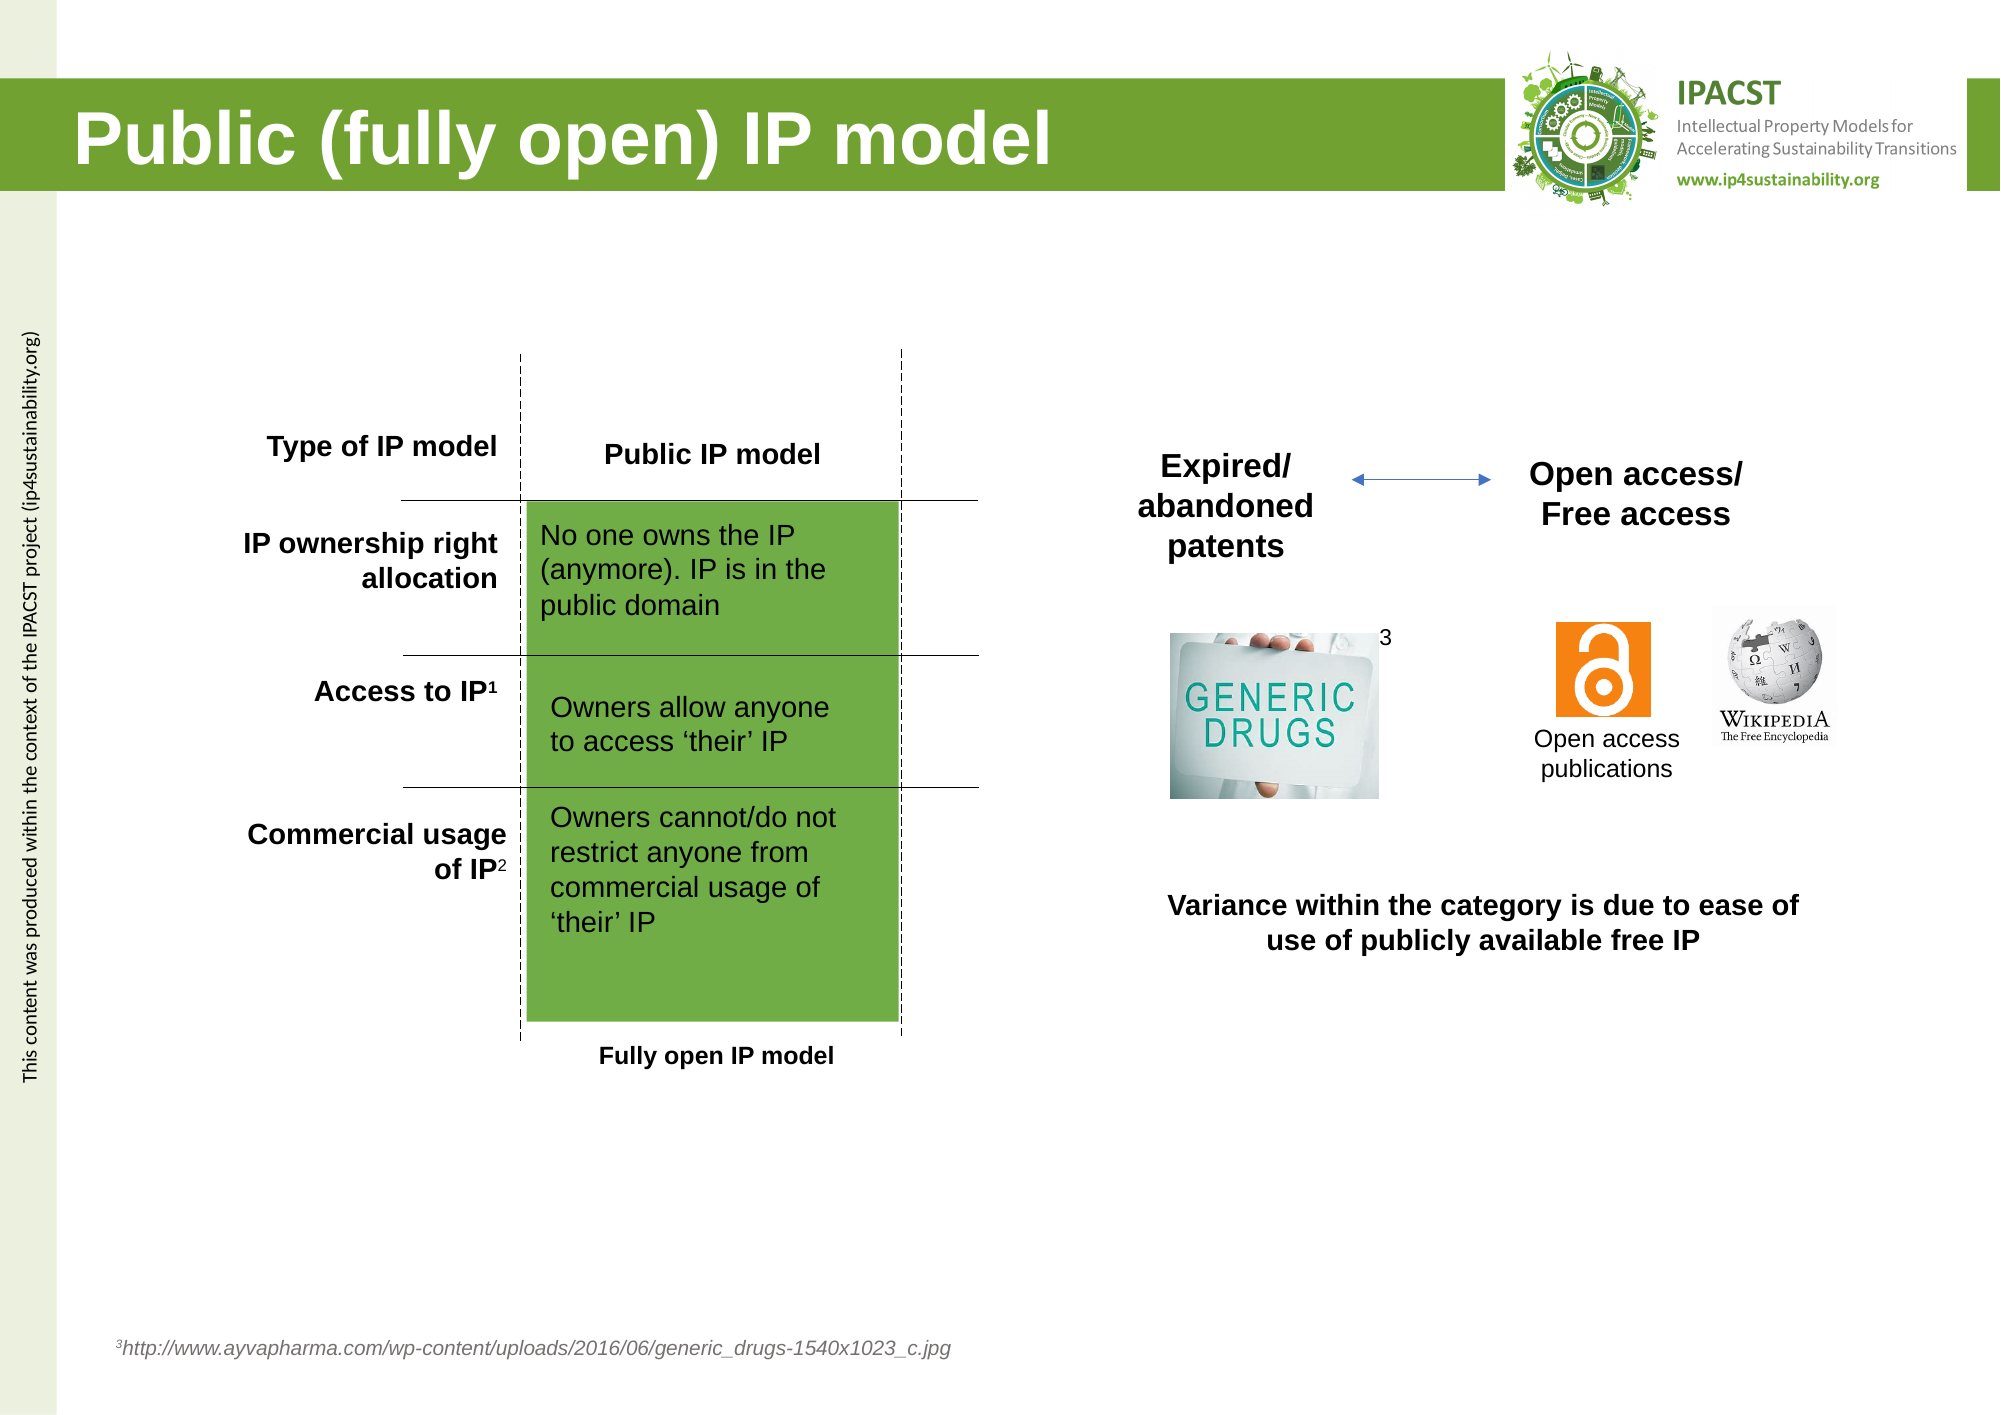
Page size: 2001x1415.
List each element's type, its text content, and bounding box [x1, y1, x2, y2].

text_box 3 [1364, 615, 1408, 658]
text_box Variance within the category is due to ease of use of publicly available free IP [1146, 879, 1821, 964]
text_box Public (fully open) IP model [1968, 77, 2000, 192]
text_box Expired/ abandoned patents [1073, 436, 1379, 572]
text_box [152, 349, 980, 1041]
text_box Open access/ Free access [1483, 444, 1789, 539]
picture [1712, 605, 1837, 747]
picture [1504, 43, 1968, 216]
text_box Public (fully open) IP model [0, 77, 1504, 192]
picture [1170, 633, 1379, 799]
text_box Open access publications [1498, 715, 1716, 790]
picture [1556, 622, 1651, 717]
text_box Fully open IP model [572, 1041, 862, 1077]
text_box 3http://www.ayvapharma.com/wp-content/uploads/2016/06/generic_drugs-1540x1023_c.jpg [100, 1326, 1235, 1367]
